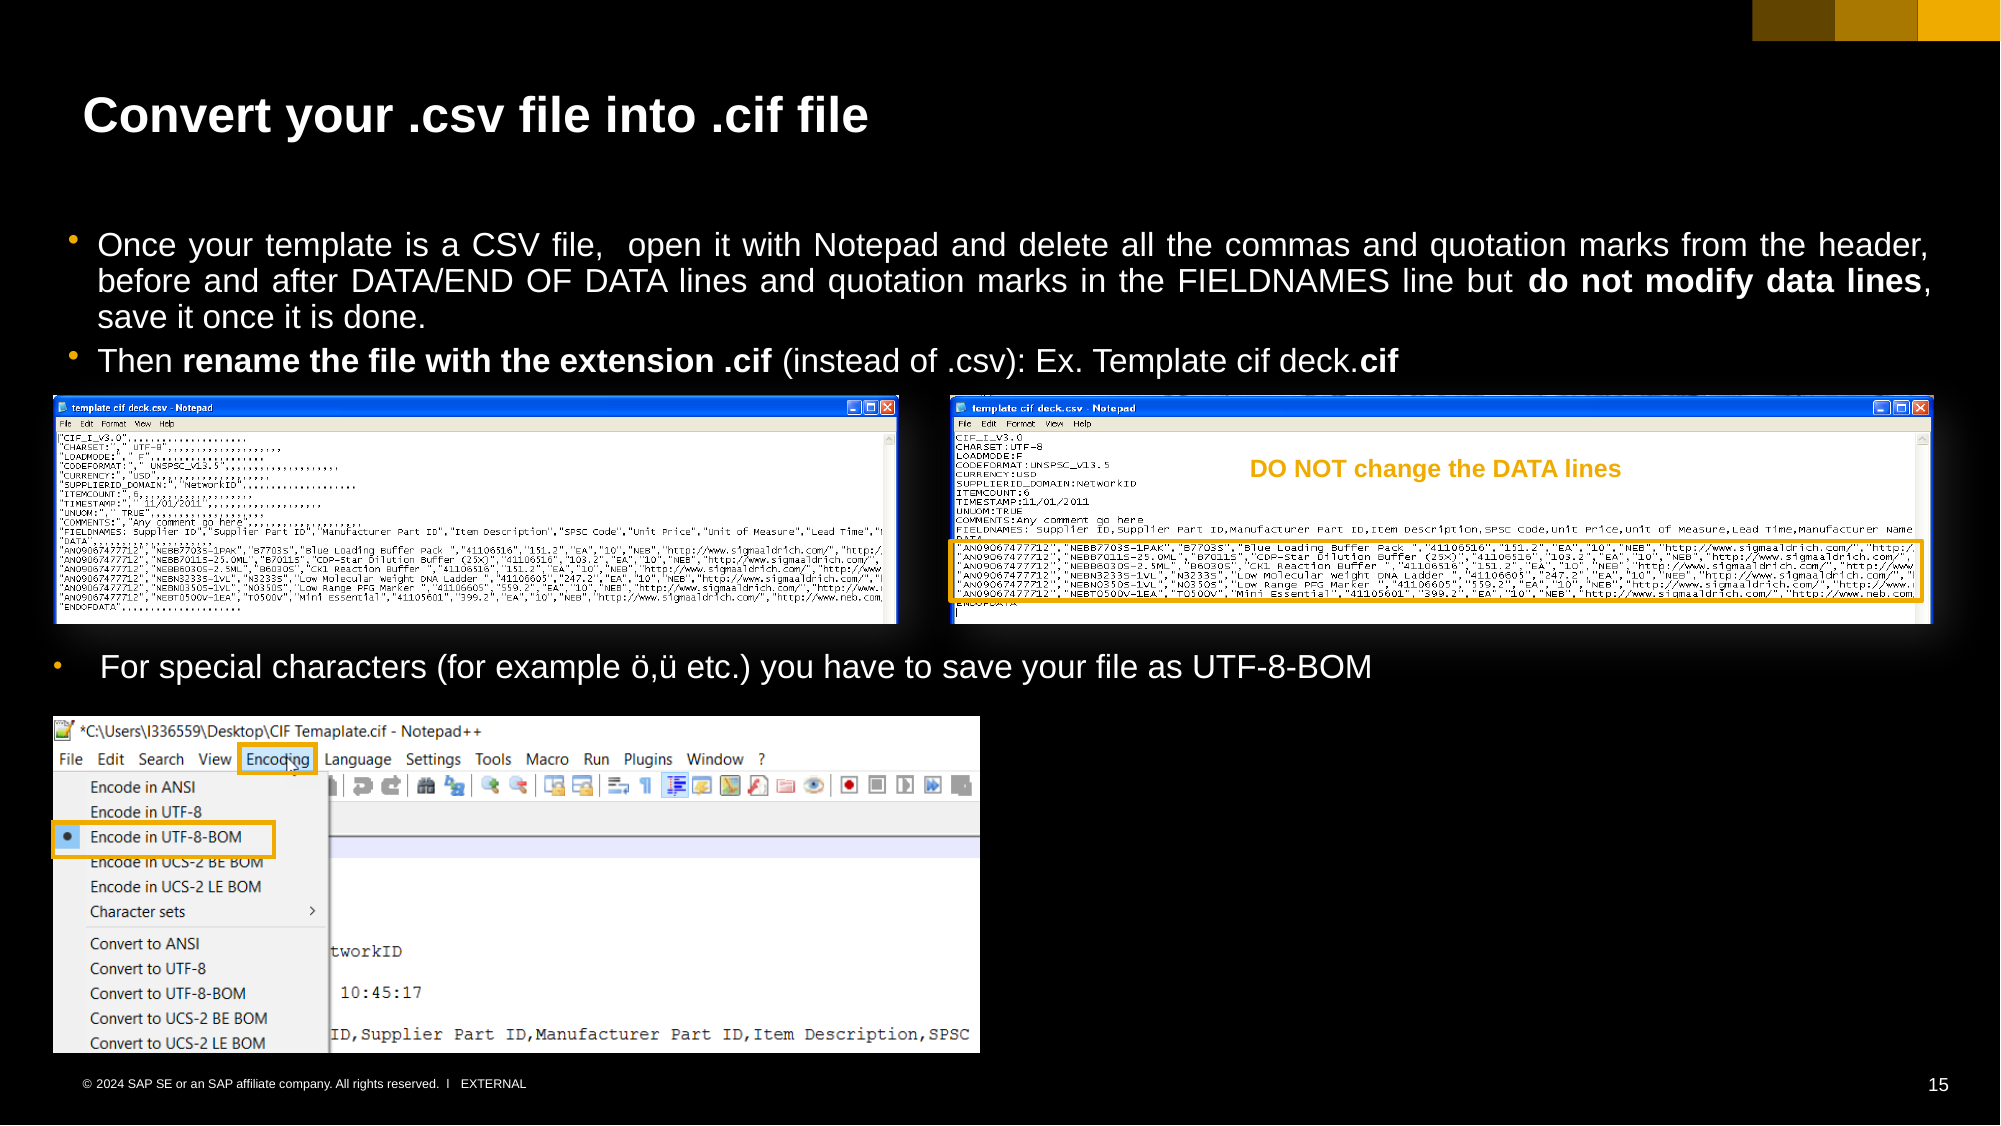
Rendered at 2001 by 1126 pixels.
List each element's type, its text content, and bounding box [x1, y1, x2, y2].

text_box For special characters (for example ö,ü etc.) you have to save your file as UTF-8-BOM [53, 645, 1427, 686]
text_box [950, 394, 1935, 624]
picture [52, 394, 899, 624]
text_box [52, 716, 980, 1053]
title Convert your .csv file into .cif file [82, 82, 1918, 144]
text_box Once your template is a CSV file, open it with Notepad and delete all the commas and quotation marks from the header, before and after DATA/END OF DATA lines and quotation marks in the FIELDNAMES line but do not modify data lines, save it once it is done. Then rename the file with the extension .cif (instead of .csv): Ex. Template cif deck.cif [53, 220, 1947, 387]
